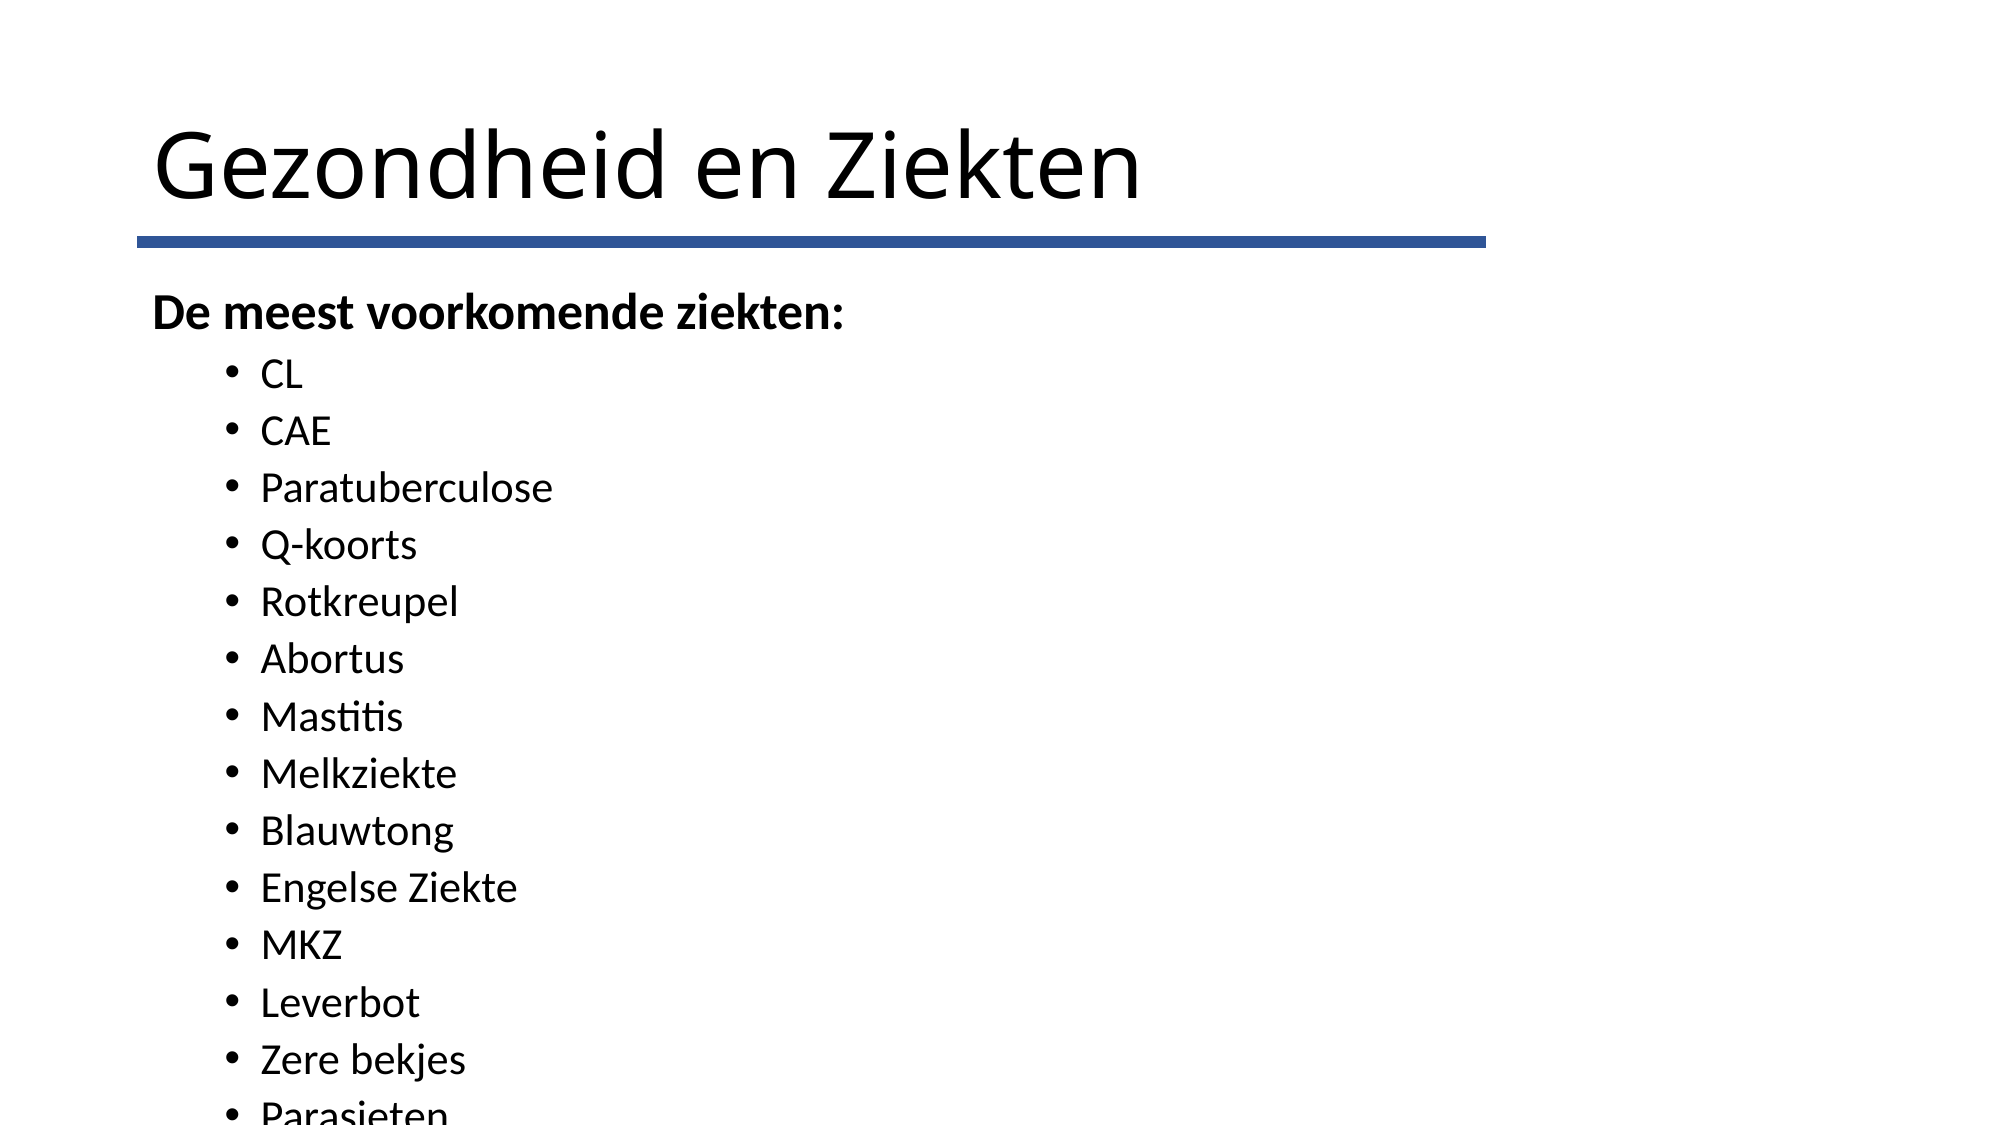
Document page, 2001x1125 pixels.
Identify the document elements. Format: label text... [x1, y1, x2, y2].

title Gezondheid en Ziekten [137, 59, 1863, 277]
list De meest voorkomende ziekten: CL CAE Paratuberculose Q-koorts Rotkreupel Abortus Mastitis Melkziekte Blauwtong Engelse Ziekte MKZ Leverbot Zere bekjes Parasieten [137, 277, 1863, 1125]
